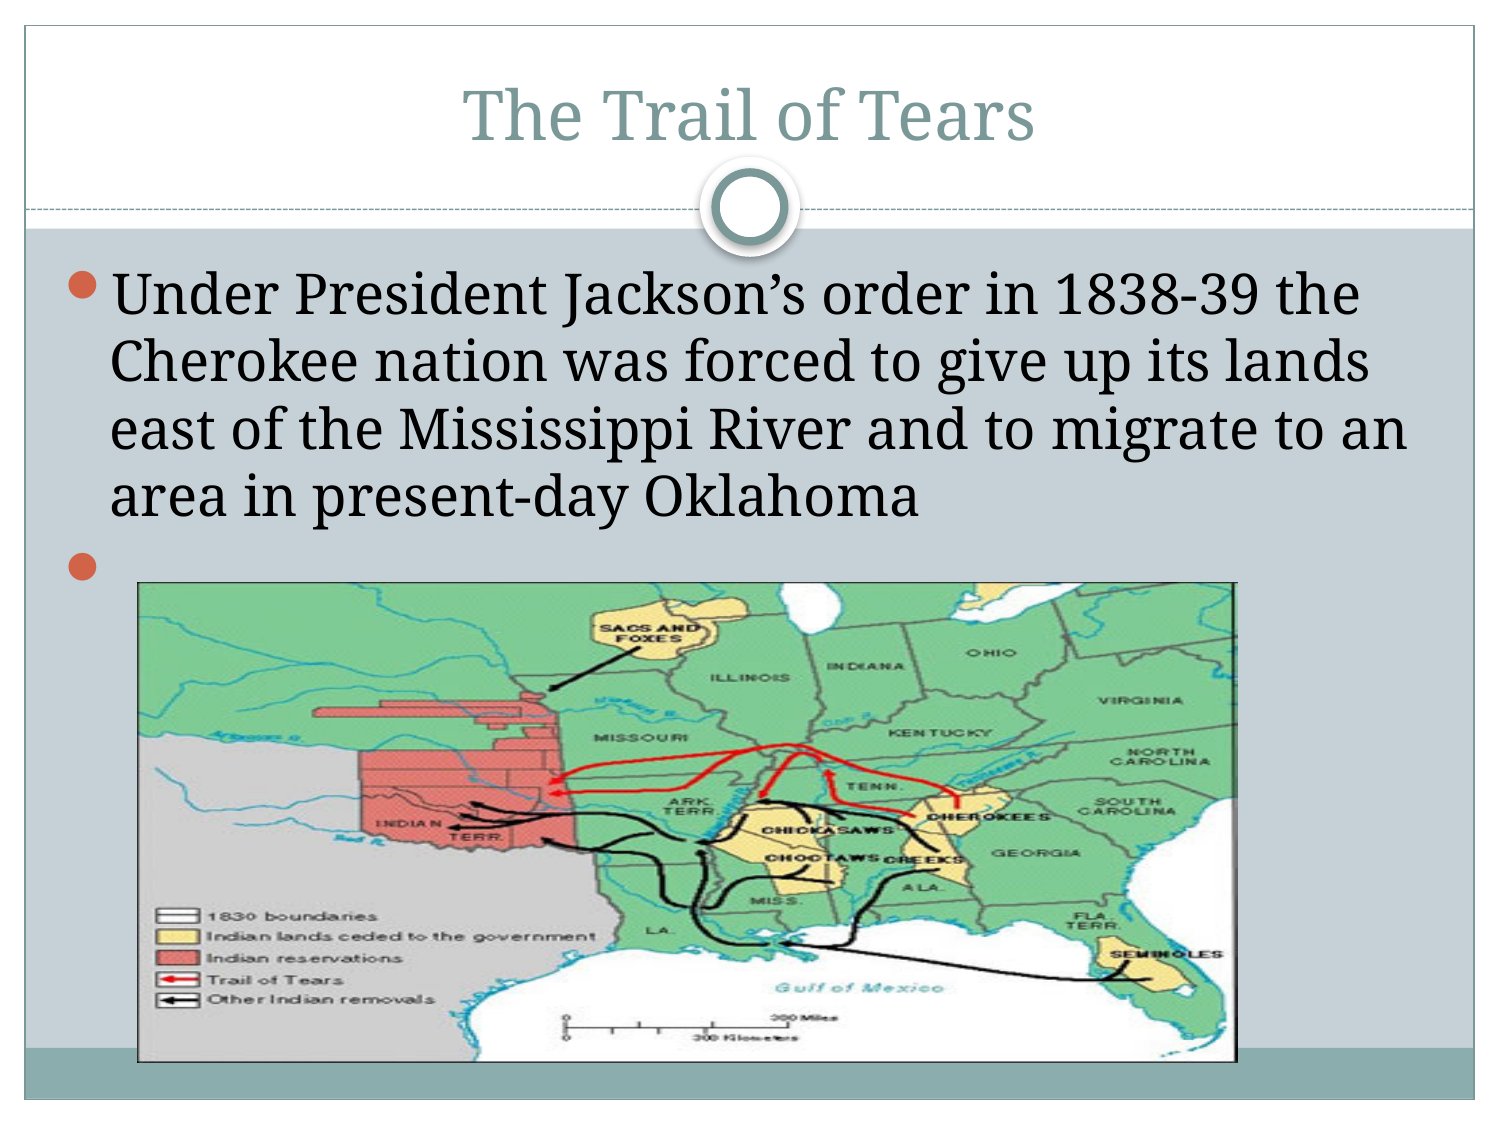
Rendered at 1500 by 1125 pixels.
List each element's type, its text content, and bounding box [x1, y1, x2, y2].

list Under President Jackson’s order in 1838-39 the Cherokee nation was forced to give up its lands east of the Mississippi River and to migrate to an area in present-day Oklahoma [49, 250, 1445, 1001]
picture [137, 582, 1238, 1063]
title The Trail of Tears [49, 37, 1450, 162]
